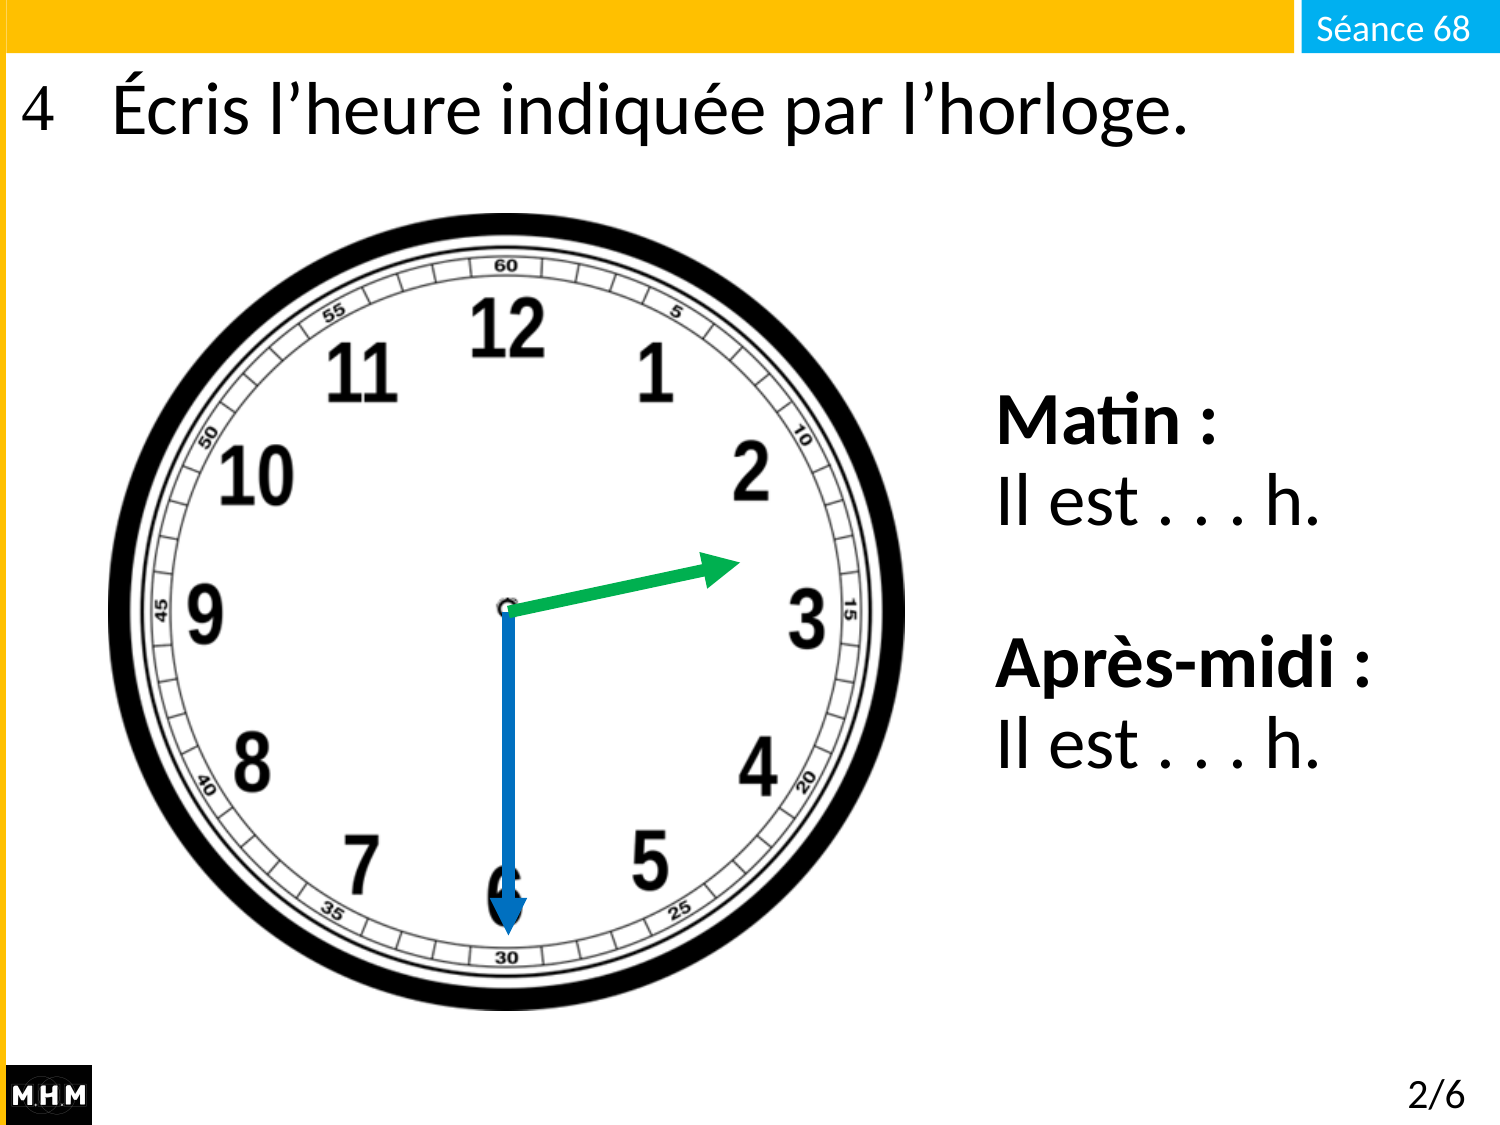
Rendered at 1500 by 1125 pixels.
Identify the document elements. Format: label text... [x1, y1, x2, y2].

title Écris l’heure indiquée par l’horloge. [96, 60, 1391, 160]
list 2/6 [1373, 1064, 1500, 1125]
text_box Matin : Il est . . . h. Après-midi : Il est . . . h. [980, 301, 1500, 863]
picture [6, 1065, 92, 1125]
picture [108, 213, 905, 1011]
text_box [508, 562, 740, 613]
